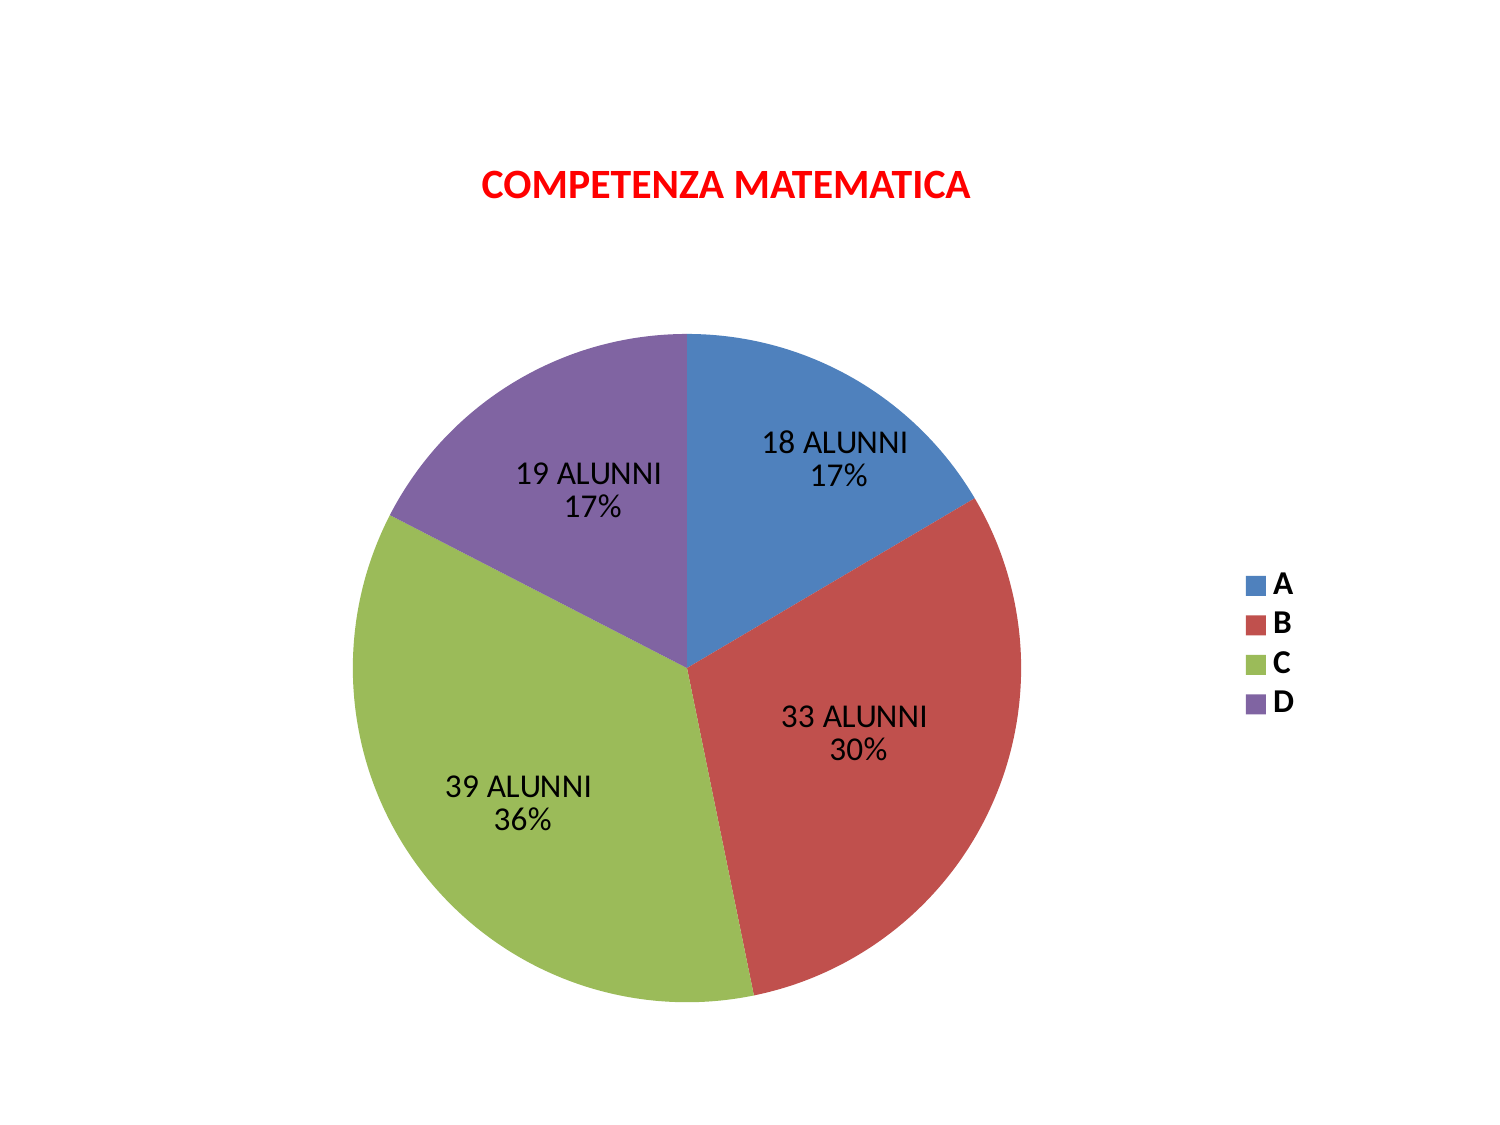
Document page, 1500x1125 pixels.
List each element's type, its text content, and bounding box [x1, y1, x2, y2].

chart [159, 266, 1318, 1024]
text_box COMPETENZA MATEMATICA [230, 149, 1223, 214]
